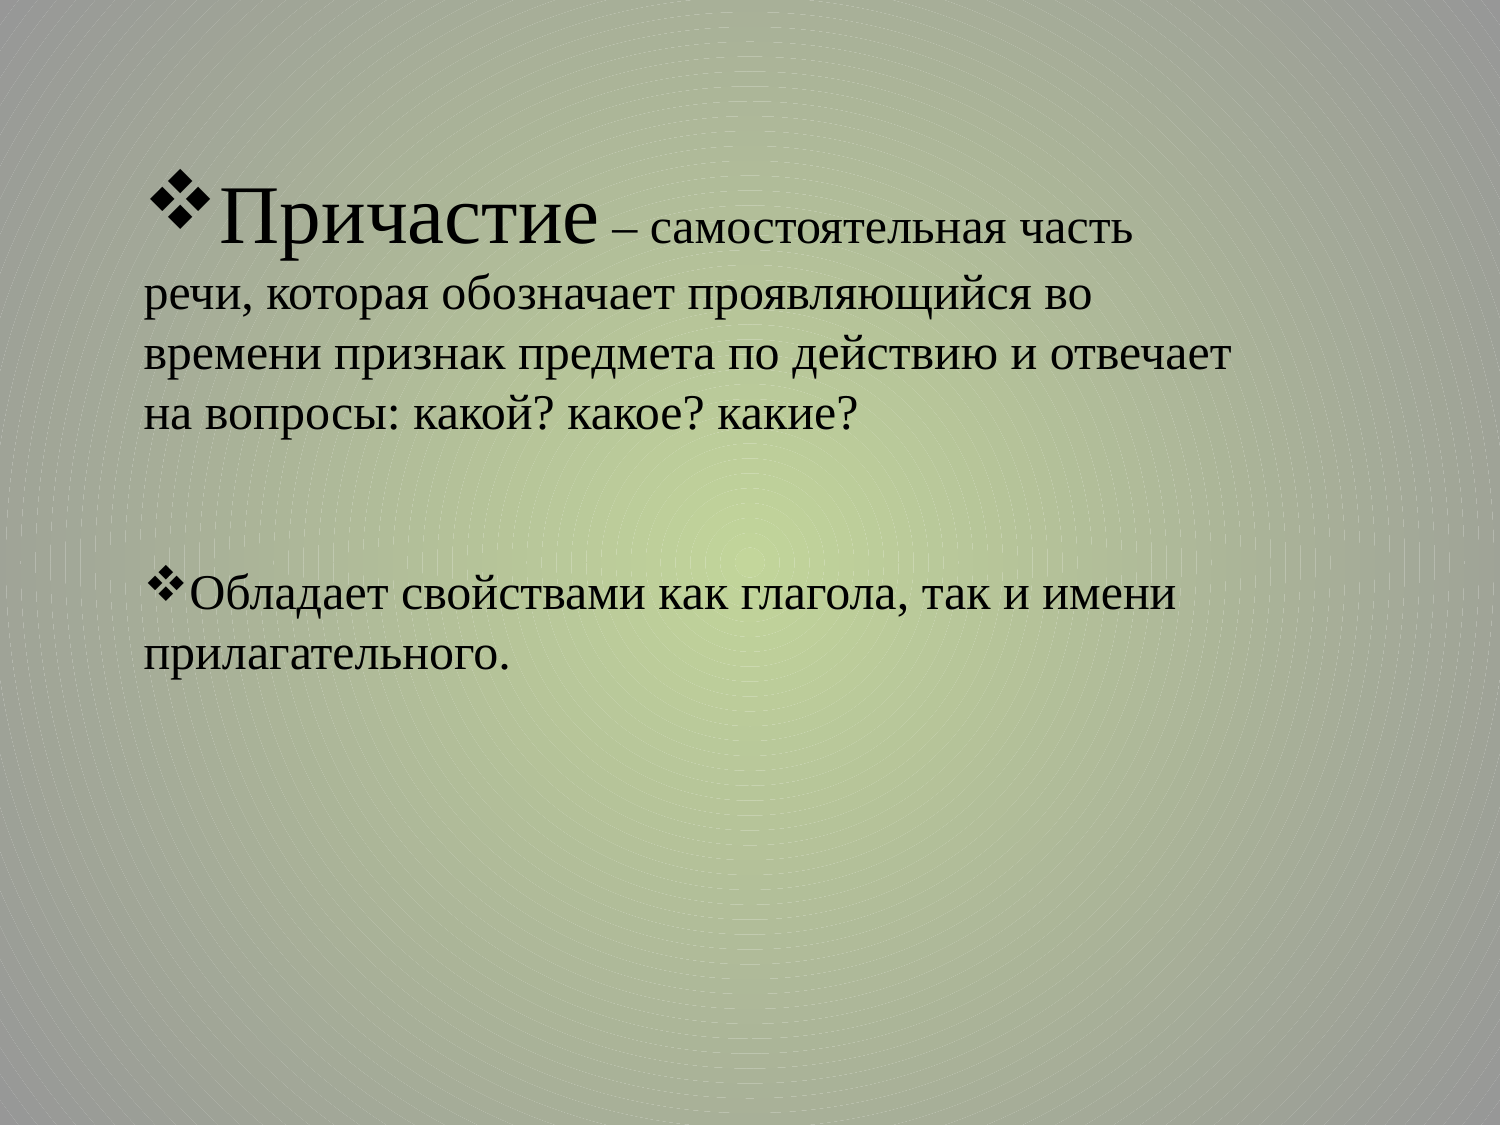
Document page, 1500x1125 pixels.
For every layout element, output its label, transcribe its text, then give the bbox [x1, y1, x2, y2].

text_box Причастие – самостоятельная часть речи, которая обозначает проявляющийся во времени признак предмета по действию и отвечает на вопросы: какой? какое? какие? Обладает свойствами как глагола, так и имени прилагательного. [128, 152, 1254, 748]
